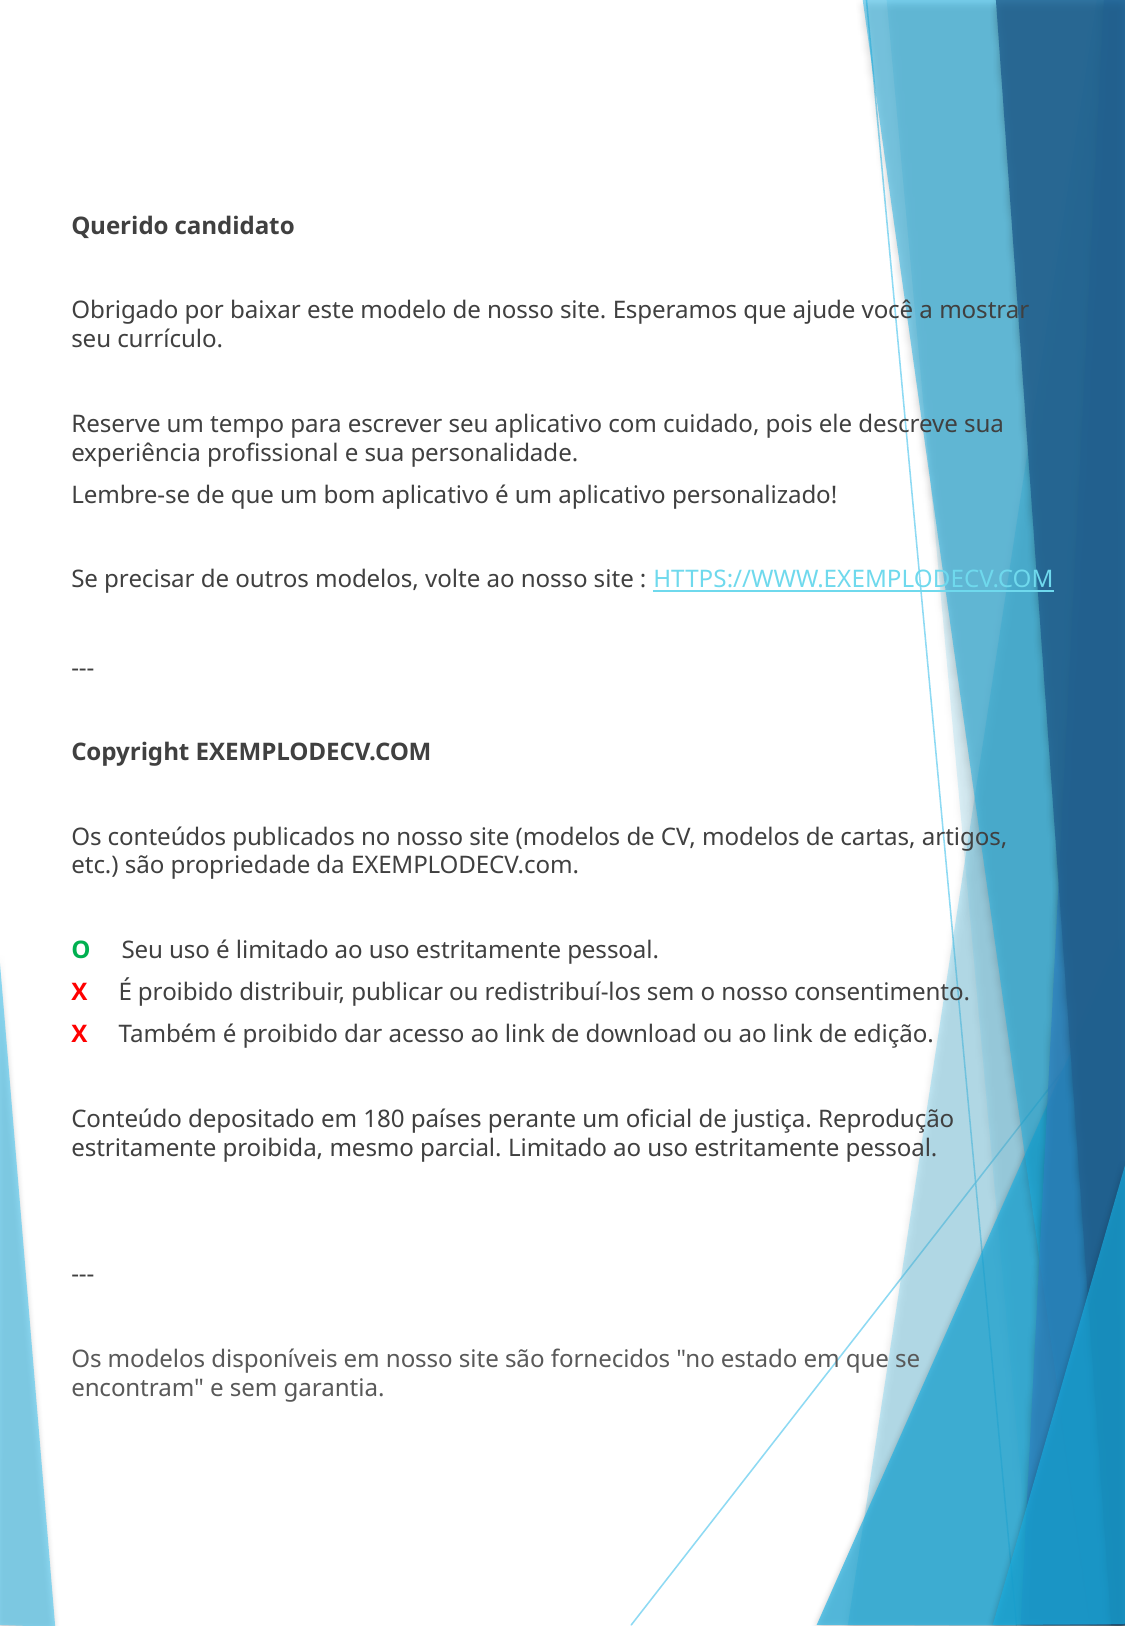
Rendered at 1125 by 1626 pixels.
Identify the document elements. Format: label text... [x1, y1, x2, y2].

list Querido candidato Obrigado por baixar este modelo de nosso site. Esperamos que ajude você a mostrar seu currículo. Reserve um tempo para escrever seu aplicativo com cuidado, pois ele descreve sua experiência profissional e sua personalidade. Lembre-se de que um bom aplicativo é um aplicativo personalizado! Se precisar de outros modelos, volte ao nosso site : HTTPS://WWW.EXEMPLODECV.COM --- Copyright EXEMPLODECV.COM Os conteúdos publicados no nosso site (modelos de CV, modelos de cartas, artigos, etc.) são propriedade da EXEMPLODECV.com. O Seu uso é limitado ao uso estritamente pessoal. X É proibido distribuir, publicar ou redistribuí-los sem o nosso consentimento. X Também é proibido dar acesso ao link de download ou ao link de edição. Conteúdo depositado em 180 países perante um oficial de justiça. Reprodução estritamente proibida, mesmo parcial. Limitado ao uso estritamente pessoal. --- Os modelos disponíveis em nosso site são fornecidos "no estado em que se encontram" e sem garantia. [56, 118, 1069, 1438]
